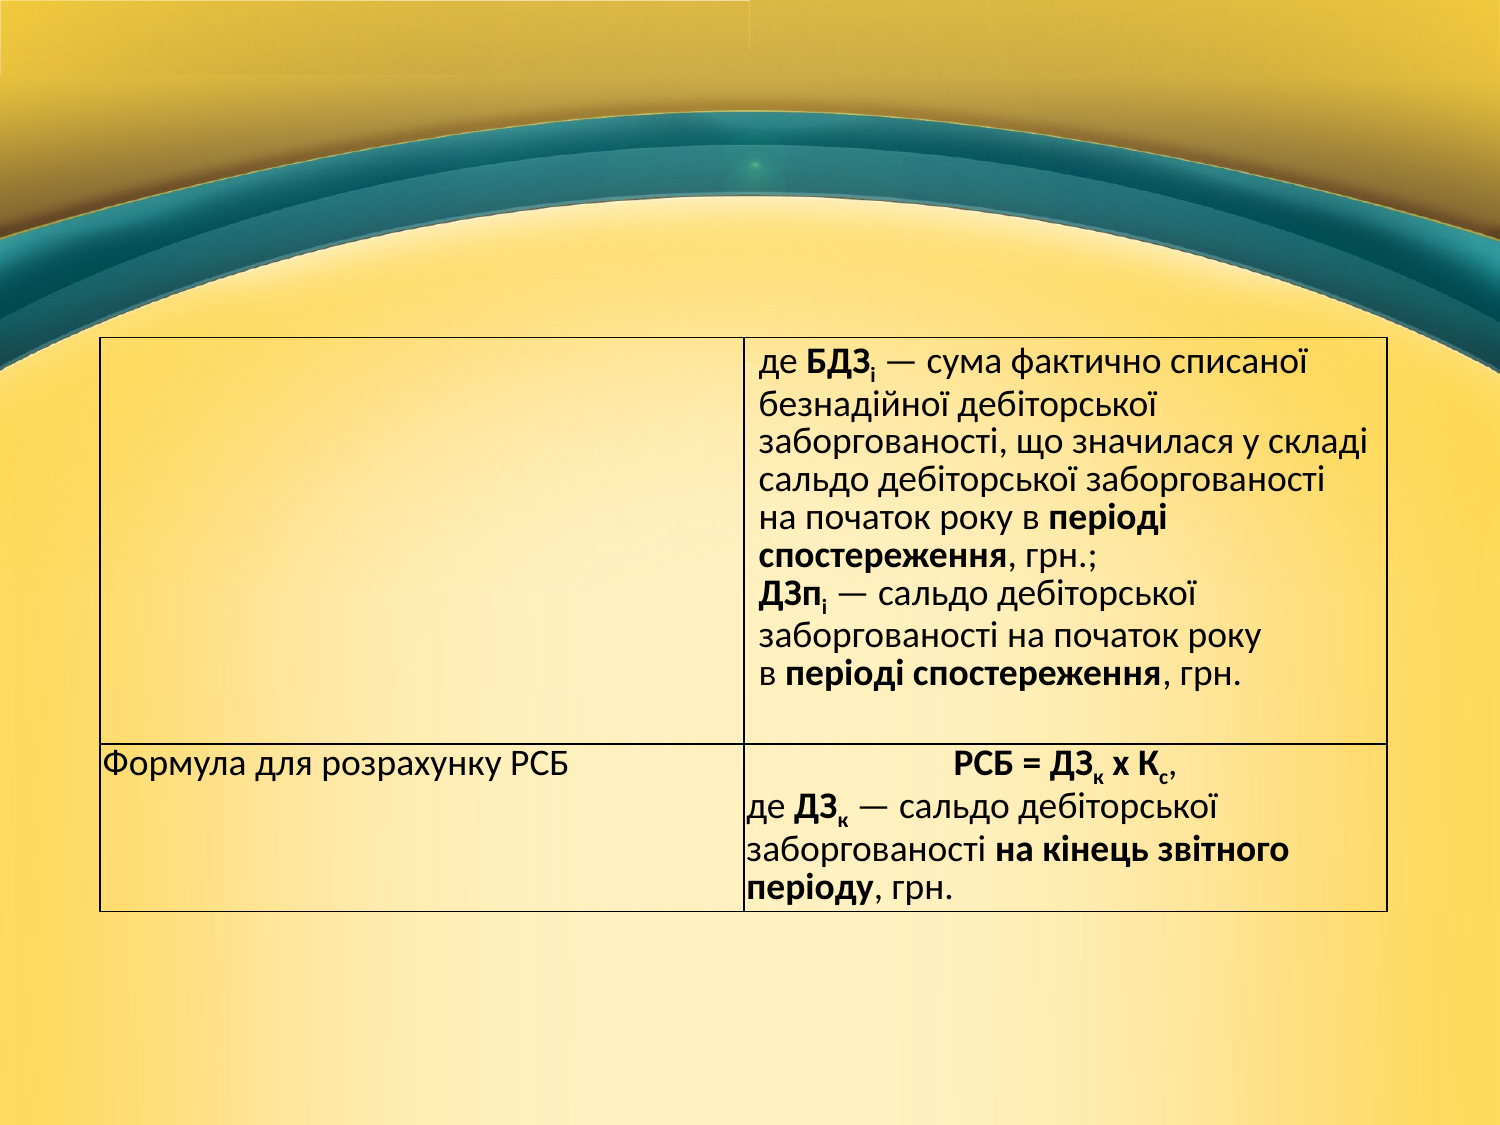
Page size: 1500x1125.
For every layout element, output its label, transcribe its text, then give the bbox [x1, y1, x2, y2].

table_header де БДЗі — сума фактично списаної безнадійної дебіторської заборгованості, що значилася у складі сальдо дебіторської заборгованості на початок року в періоді спостереження, грн.; ДЗпі — сальдо дебіторської заборгованості на початок року в періоді спостереження, грн. [745, 338, 1386, 743]
table_header [101, 338, 743, 743]
picture [0, 0, 1500, 1125]
table_cell РСБ = ДЗк х Кс, де ДЗк — сальдо дебіторської заборгованості на кінець звітного періоду, грн. [745, 745, 1386, 911]
table_cell Формула для розрахунку РСБ [101, 745, 743, 911]
